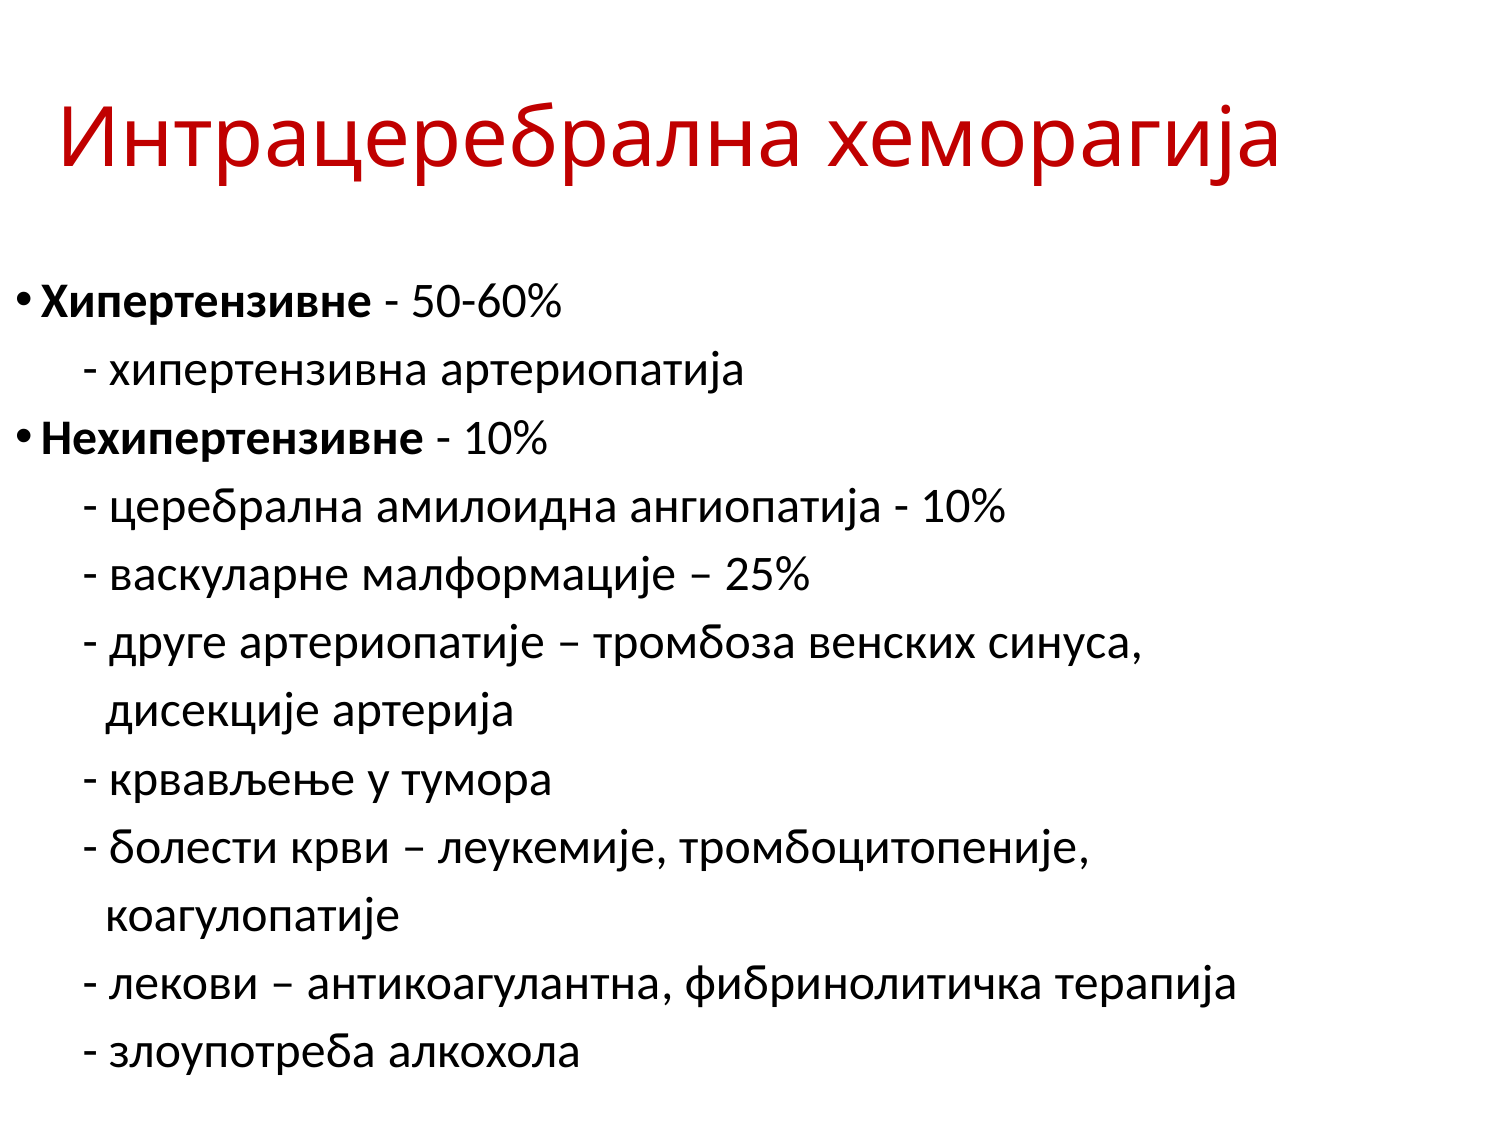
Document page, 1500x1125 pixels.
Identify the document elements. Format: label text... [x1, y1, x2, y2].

list Хипертензивне - 50-60% - хипертензивна артериопатија Нехипертензивне - 10% - церебрална амилоидна ангиопатија - 10% - васкуларне малформације – 25% - друге артериопатије – тромбоза венских синуса, дисекције артерија - крвављење у тумора - болести крви – леукемије, тромбоцитопеније, коагулопатије - лекови – антикоагулантна, фибринолитичка терапија - злоупотреба алкохола [0, 267, 1451, 1094]
title Интрацеребрална хеморагија [41, 31, 1335, 249]
